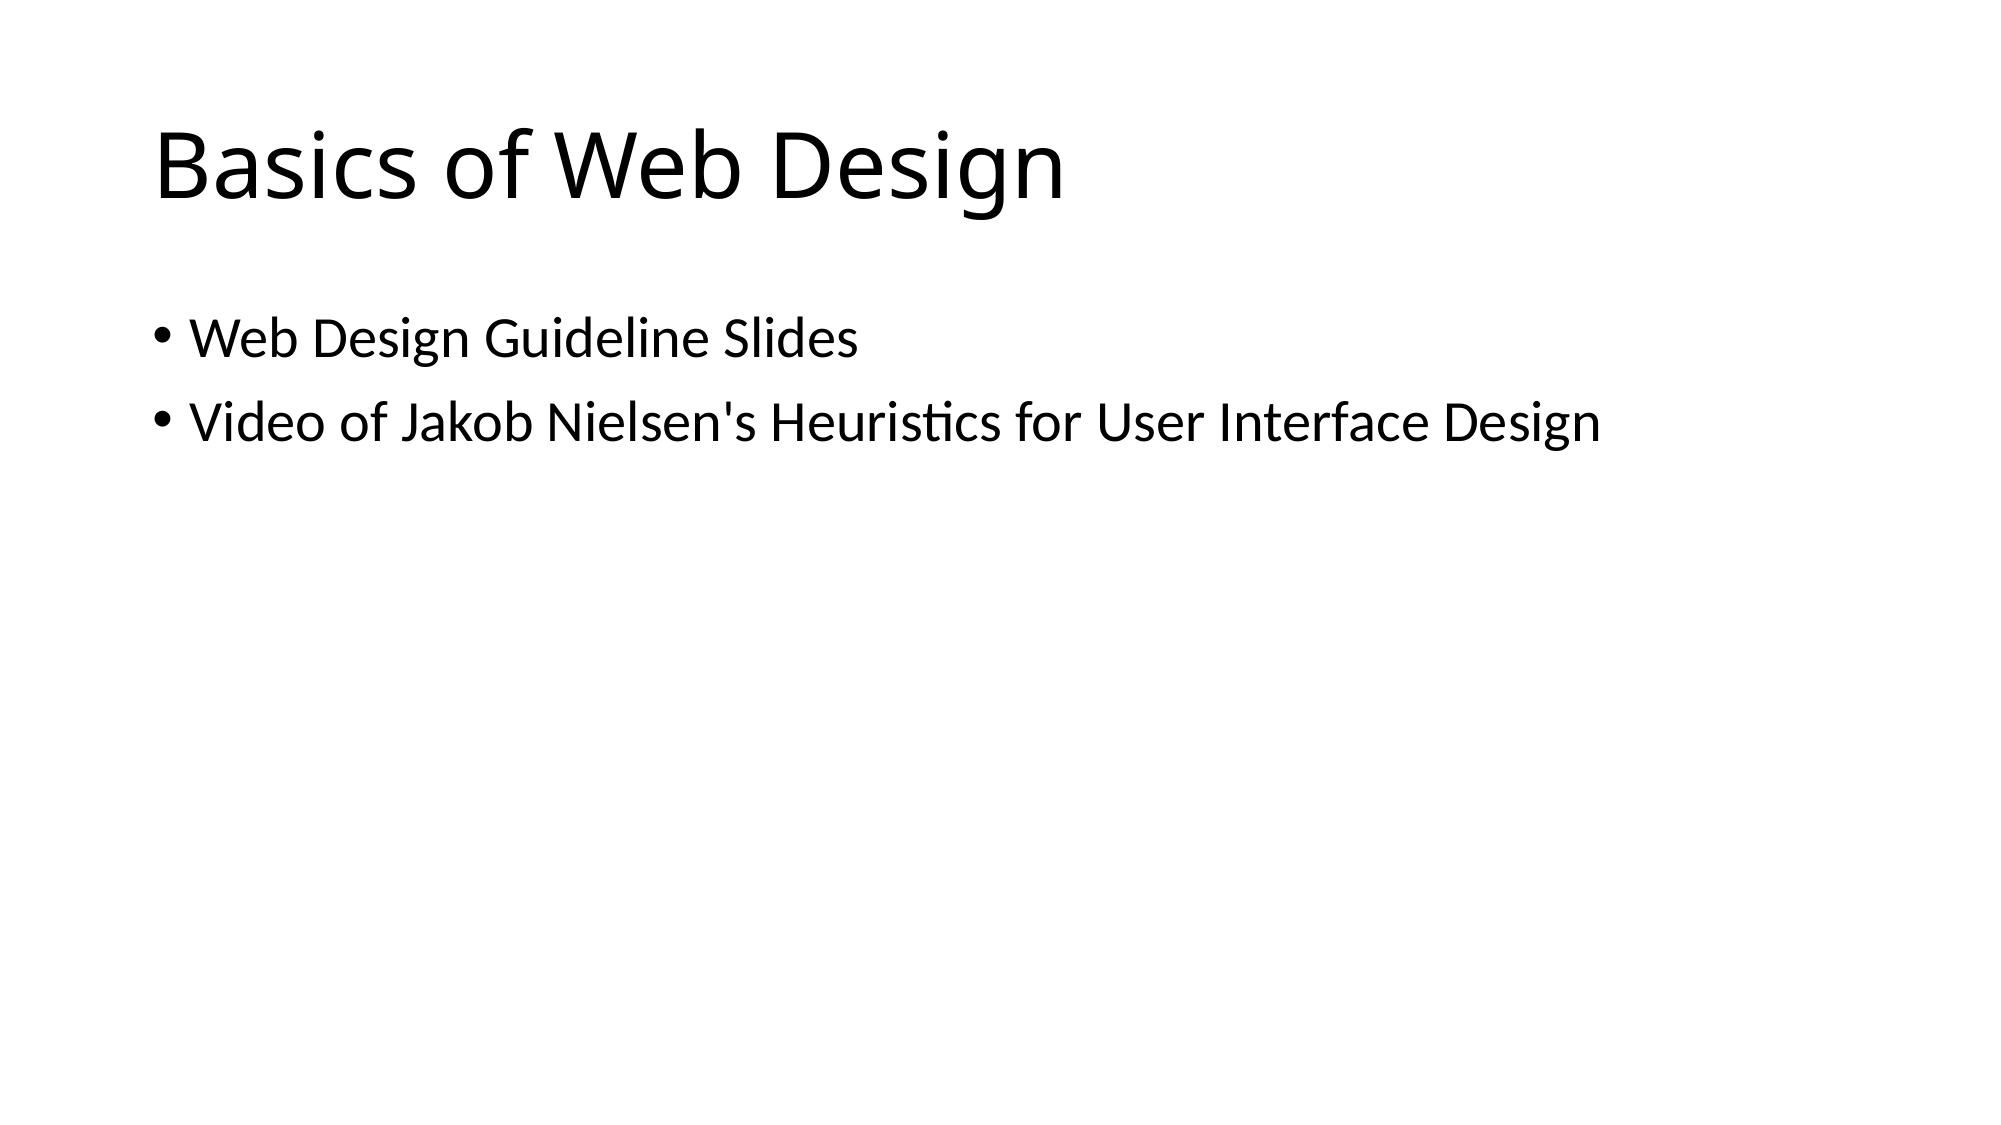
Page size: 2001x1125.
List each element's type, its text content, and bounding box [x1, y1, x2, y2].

list Web Design Guideline Slides Video of Jakob Nielsen's Heuristics for User Interface Design [137, 299, 1863, 1014]
title Basics of Web Design [137, 59, 1863, 278]
